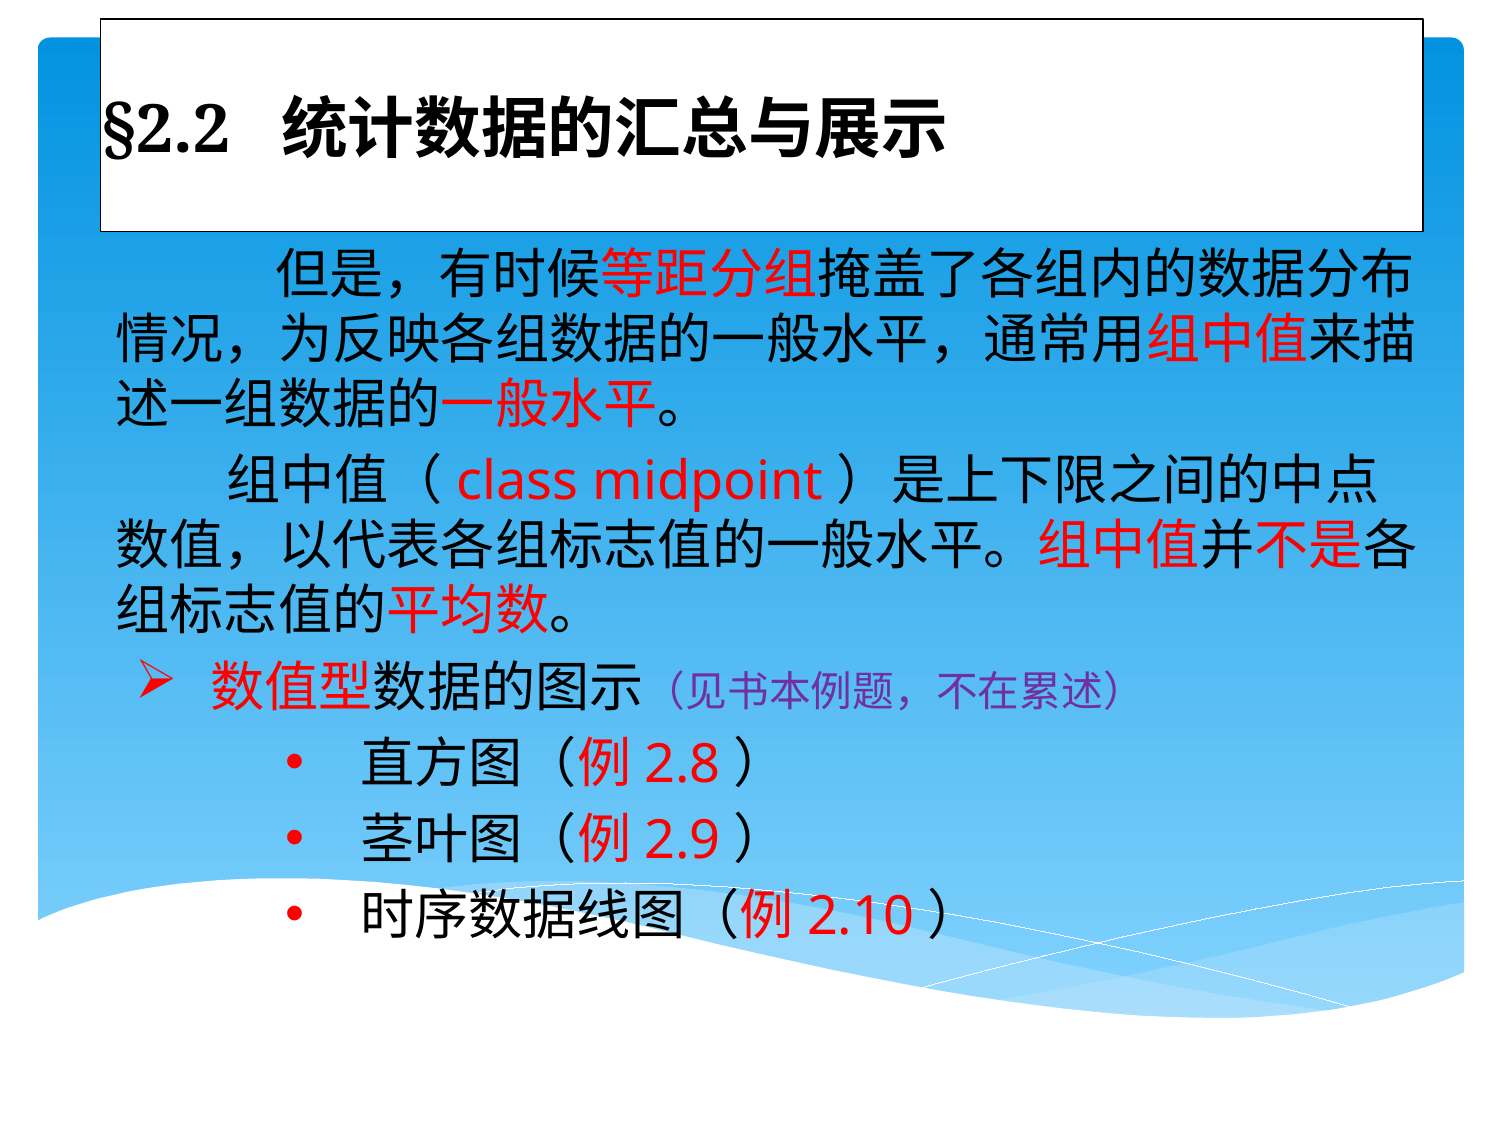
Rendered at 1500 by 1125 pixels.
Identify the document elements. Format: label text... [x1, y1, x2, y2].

text_box 数值型数据的图示（见书本例题，不在累述） 直方图（例2.8） 茎叶图（例2.9） 时序数据线图（例2.10） [120, 645, 1455, 1083]
subtitle 但是，有时候等距分组掩盖了各组内的数据分布情况，为反映各组数据的一般水平，通常用组中值来描述一组数据的一般水平。 组中值（class midpoint）是上下限之间的中点数值，以代表各组标志值的一般水平。组中值并不是各组标志值的平均数。 [100, 231, 1436, 669]
title §2.2 统计数据的汇总与展示 [100, 19, 1424, 232]
